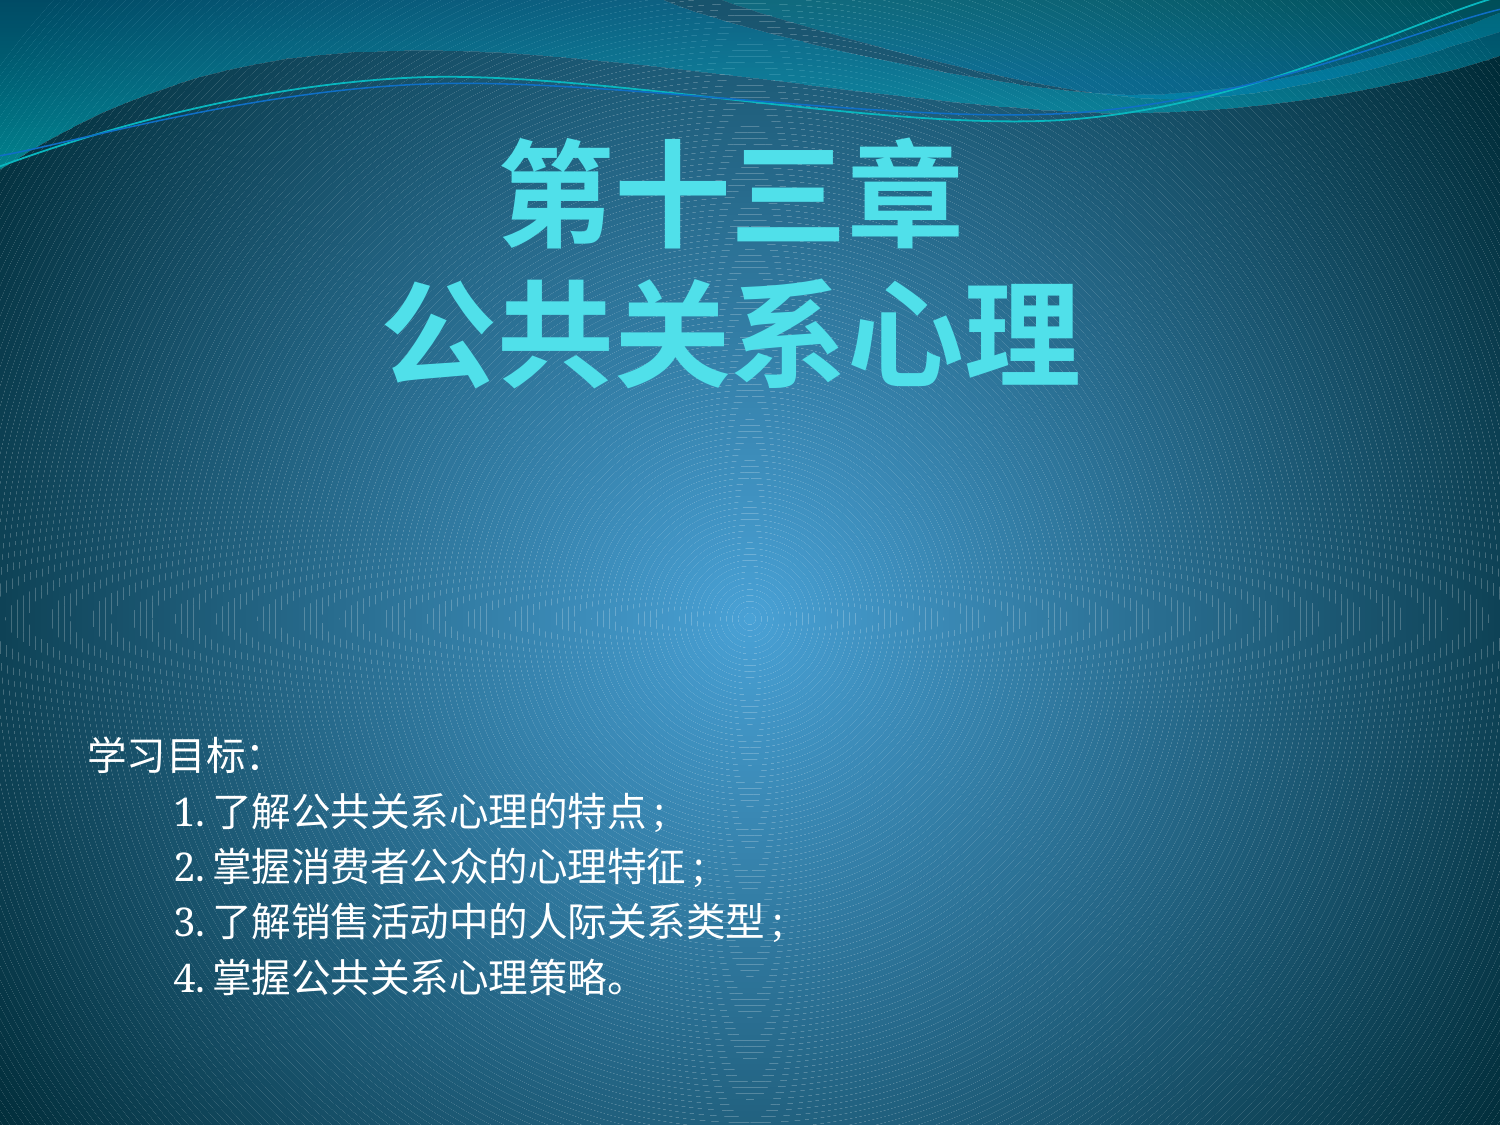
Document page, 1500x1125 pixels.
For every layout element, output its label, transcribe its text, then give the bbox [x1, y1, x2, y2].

subtitle 学习目标： 1.了解公共关系心理的特点; 2.掌握消费者公众的心理特征; 3.了解销售活动中的人际关系类型; 4.掌握公共关系心理策略。 [87, 723, 1376, 1012]
title 第十三章 公共关系心理 [88, 101, 1377, 402]
